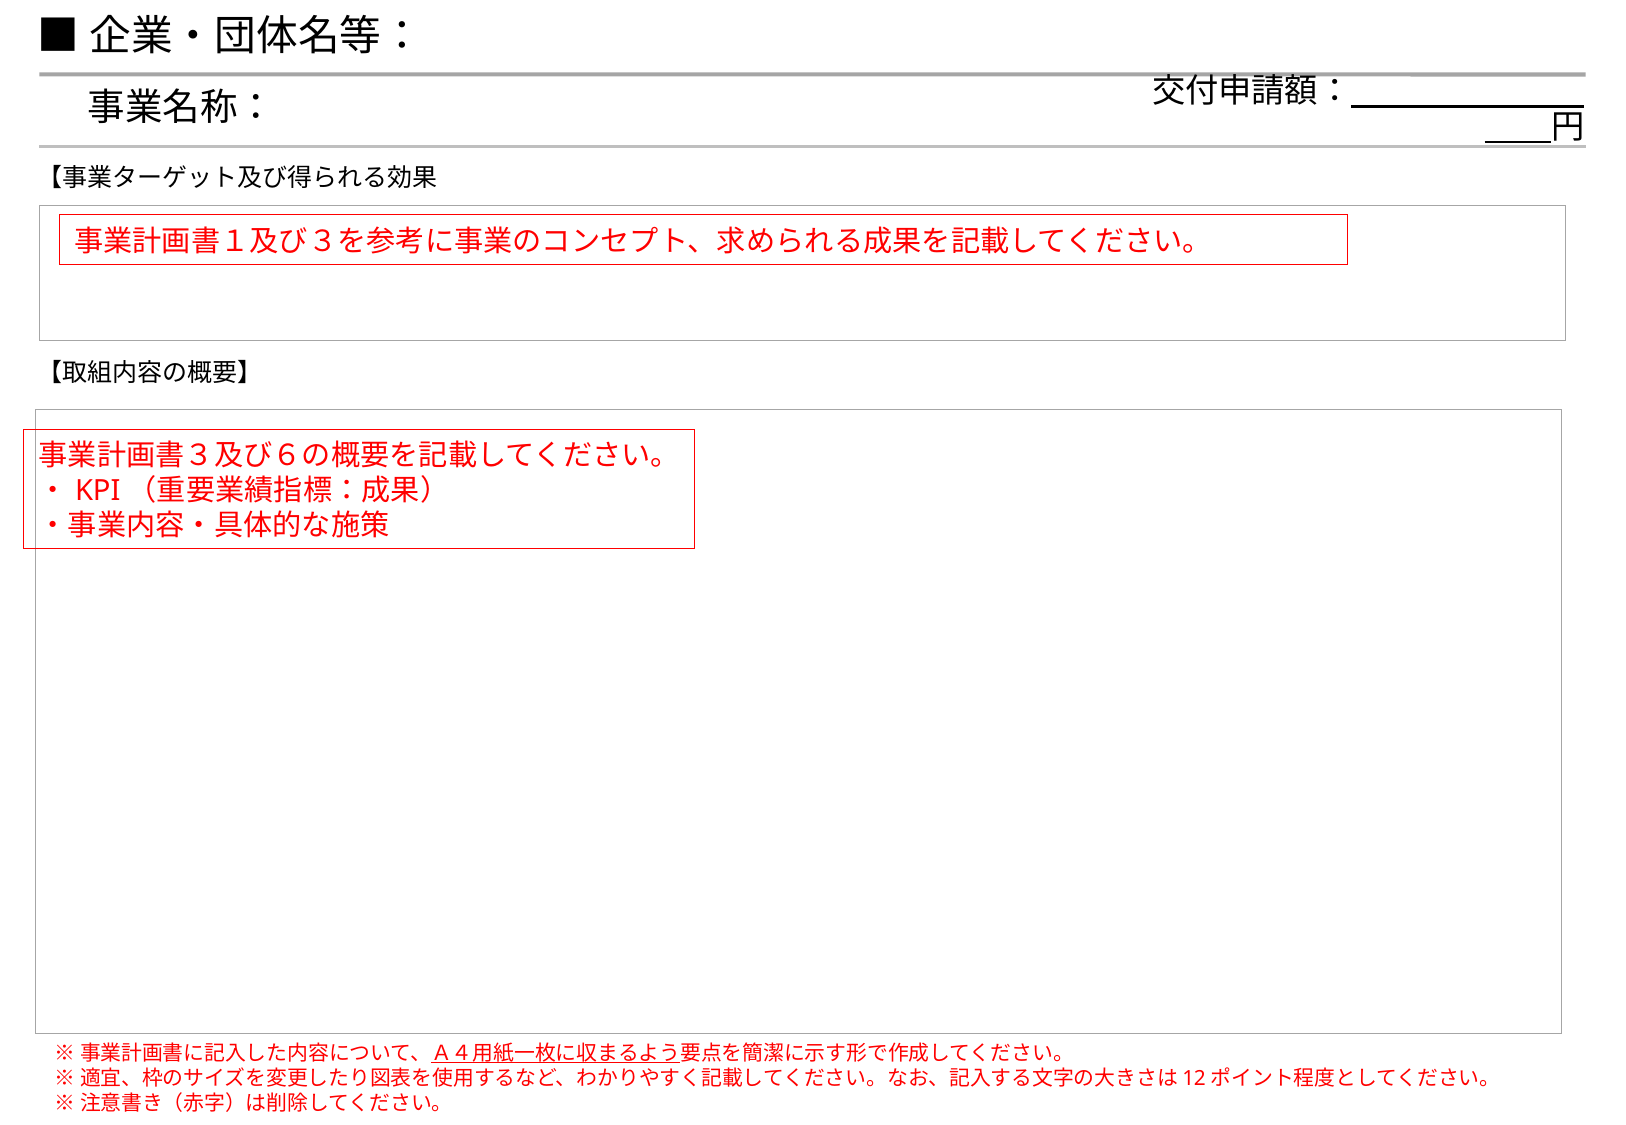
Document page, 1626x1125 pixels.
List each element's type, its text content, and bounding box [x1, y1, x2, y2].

text_box [39, 205, 1566, 341]
text_box ※事業計画書に記入した内容について、Ａ４用紙一枚に収まるよう要点を簡潔に示す形で作成してください。 ※適宜、枠のサイズを変更したり図表を使用するなど、わかりやすく記載してください。なお、記入する文字の大きさは12ポイント程度としてください。 ※注意書き（赤字）は削除してください。 [39, 1031, 1566, 1122]
text_box 事業計画書１及び３を参考に事業のコンセプト、求められる成果を記載してください。 [59, 214, 1348, 265]
text_box 事業計画書３及び６の概要を記載してください。 ・KPI（重要業績指標：成果） ・事業内容・具体的な施策 [23, 429, 695, 549]
text_box 事業名称： [72, 80, 1131, 139]
text_box 【事業ターゲット及び得られる効果 [22, 154, 927, 200]
text_box 【取組内容の概要】 [22, 348, 927, 394]
text_box [35, 409, 1562, 1034]
text_box 交付申請額： 円 [1131, 80, 1599, 139]
text_box ■企業・団体名等： [22, 0, 1533, 75]
